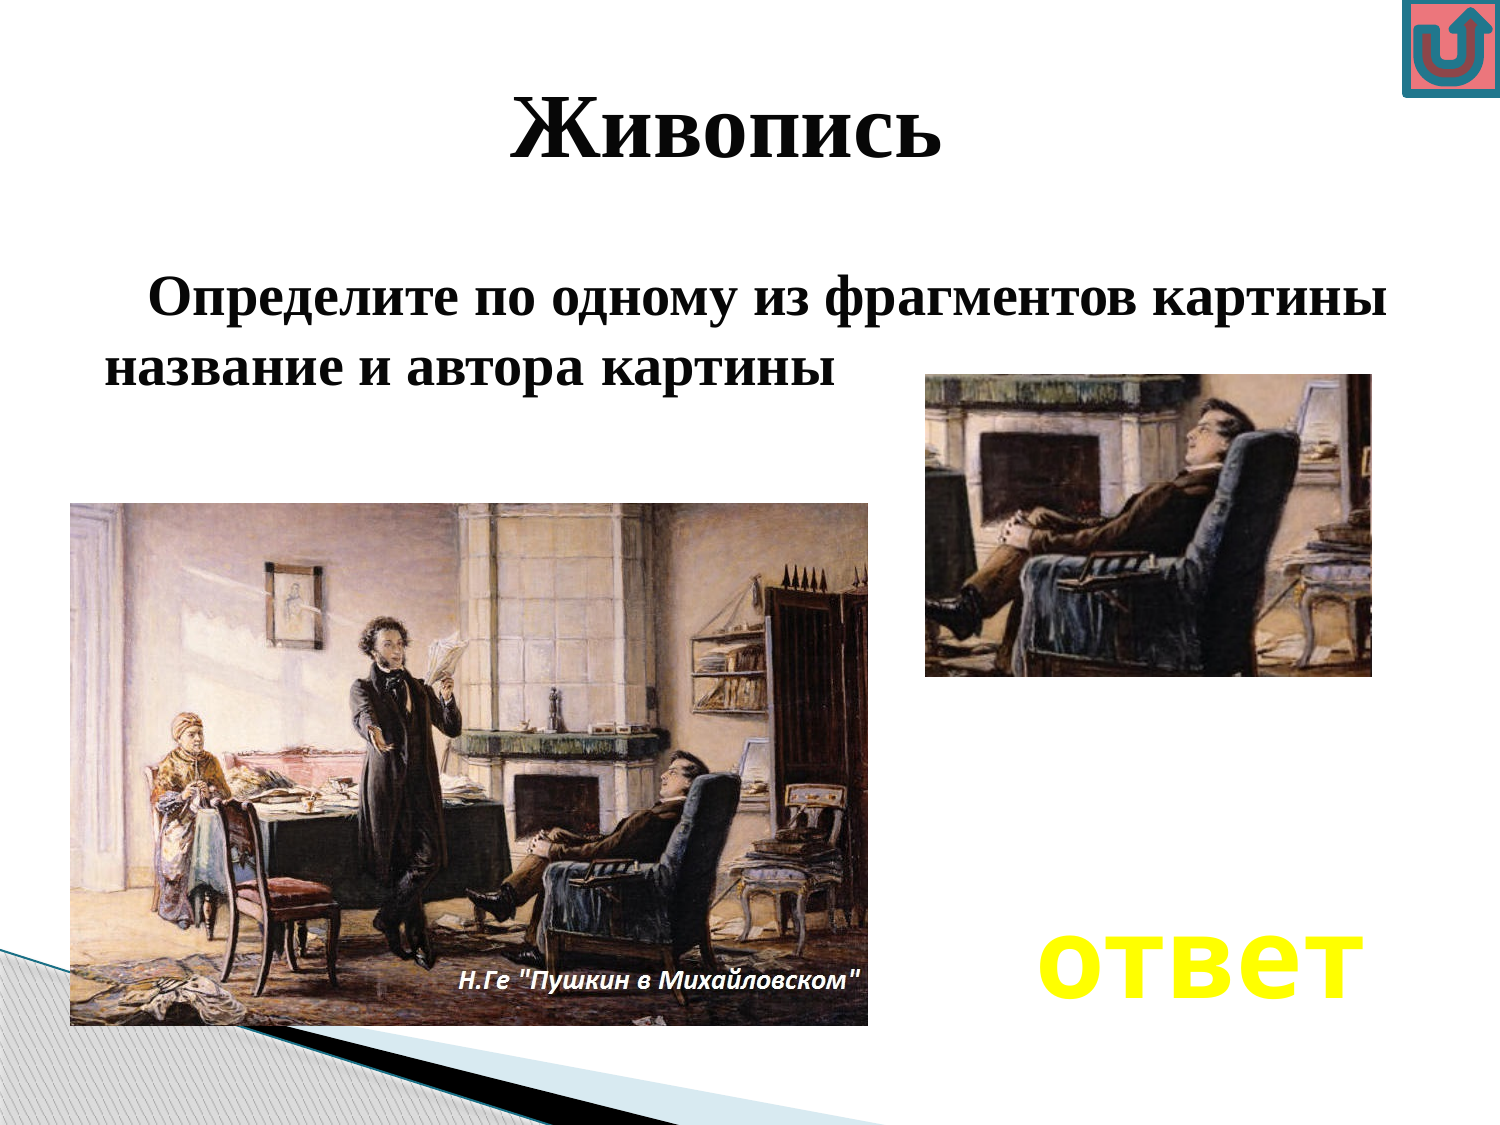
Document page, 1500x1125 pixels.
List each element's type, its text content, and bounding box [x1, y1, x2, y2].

text_box [1402, 0, 1500, 98]
title [46, 257, 1397, 458]
picture [925, 374, 1372, 678]
picture [70, 503, 868, 1026]
list Определите по одному из фрагментов картины название и автора картины [75, 249, 1418, 926]
text_box ответ [1020, 878, 1381, 1029]
text_box Живопись [421, 58, 1032, 184]
